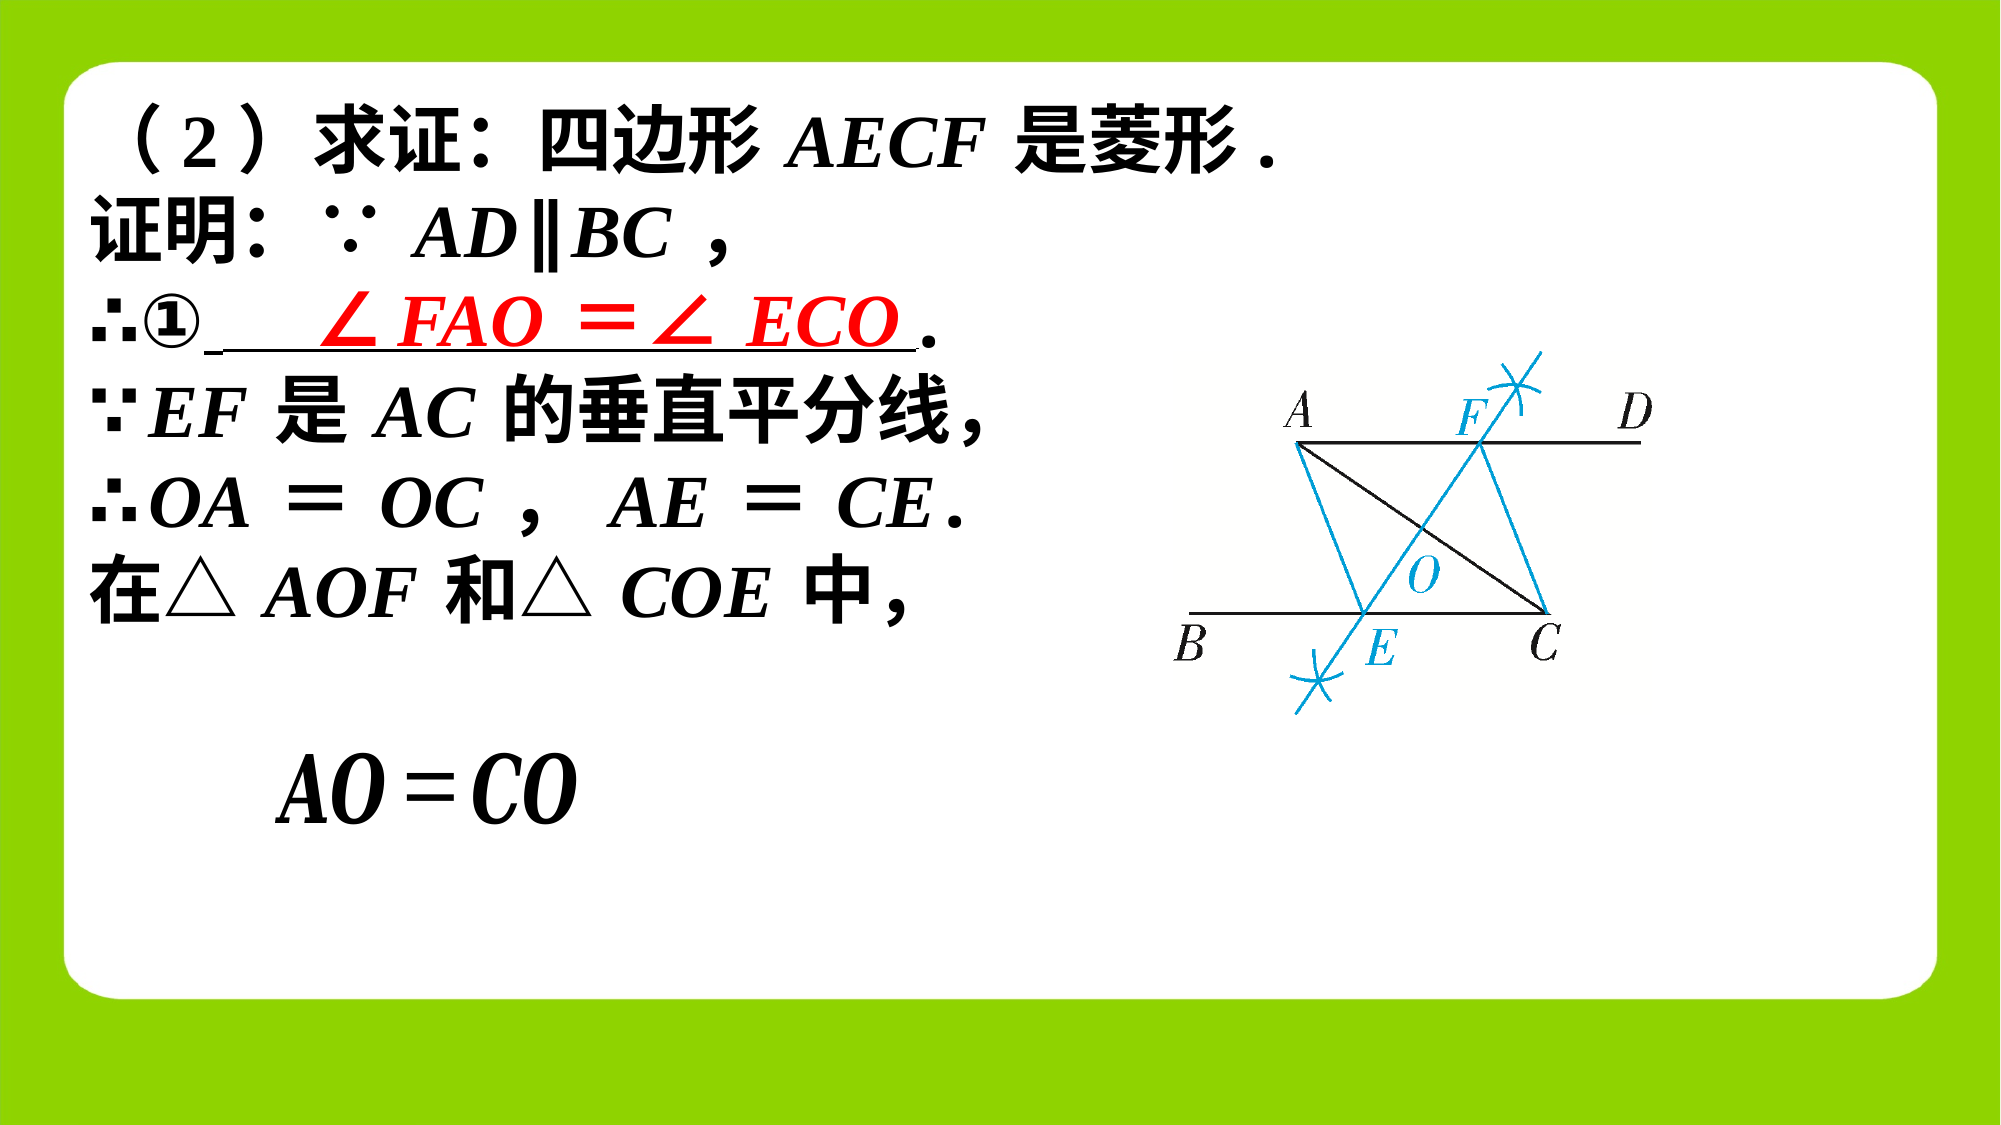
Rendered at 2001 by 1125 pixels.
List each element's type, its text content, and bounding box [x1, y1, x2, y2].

text_box ∠FAO＝∠ECO [299, 264, 963, 370]
picture [0, 0, 2001, 1125]
